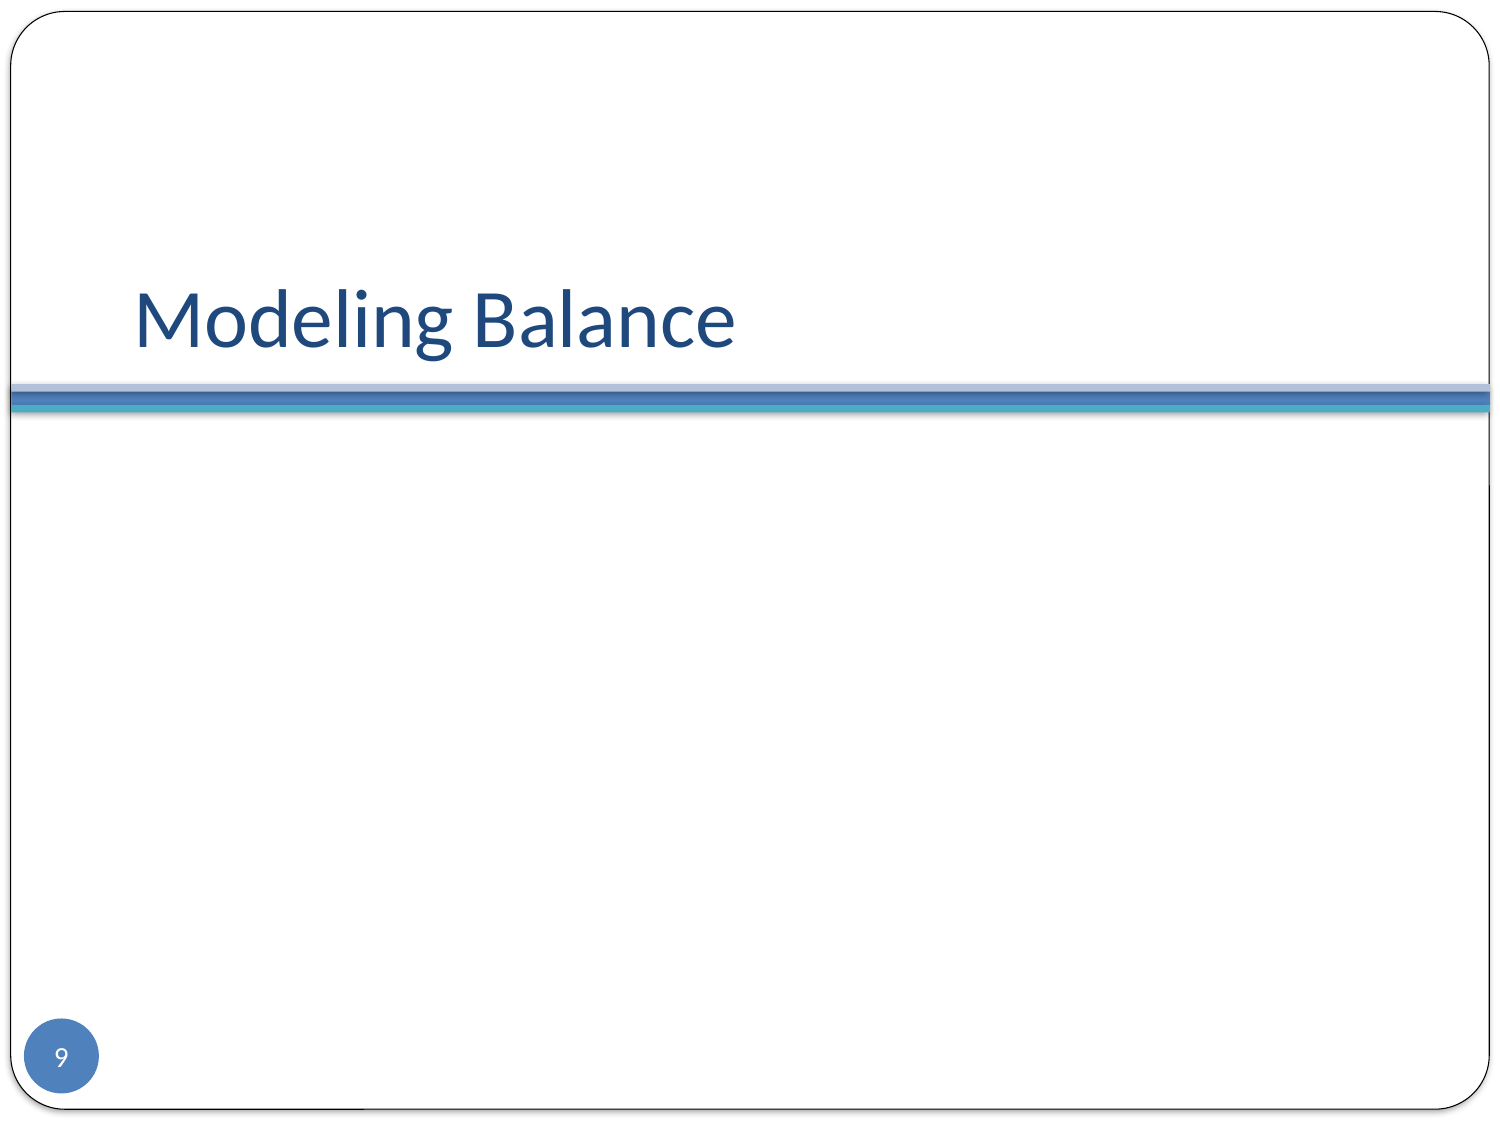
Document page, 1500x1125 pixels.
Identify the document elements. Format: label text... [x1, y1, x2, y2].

title Modeling Balance [118, 156, 1394, 380]
slide_number 9 [23, 1018, 99, 1094]
